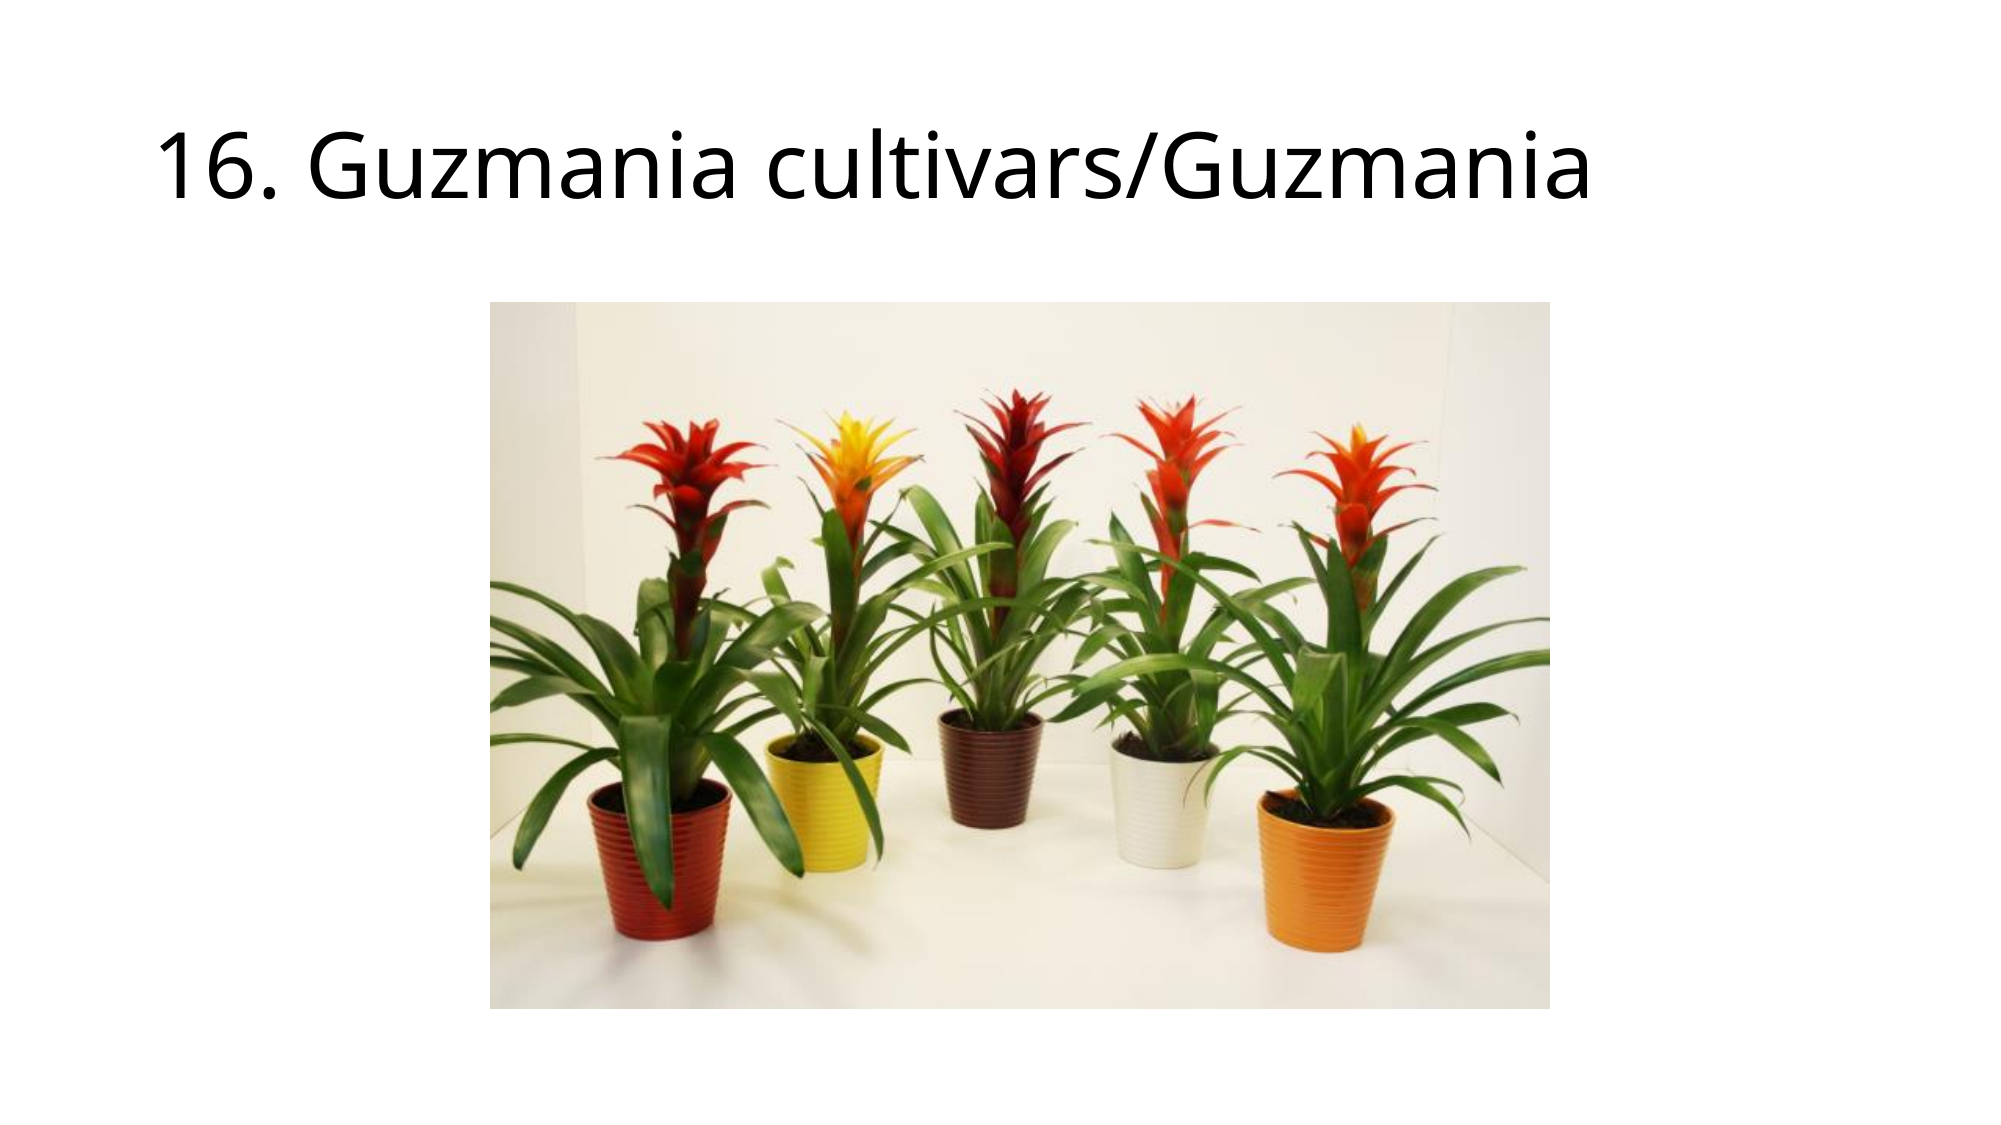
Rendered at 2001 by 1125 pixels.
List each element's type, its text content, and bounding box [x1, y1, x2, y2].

title 16. Guzmania cultivars/Guzmania [137, 59, 1863, 278]
picture [490, 302, 1550, 1009]
